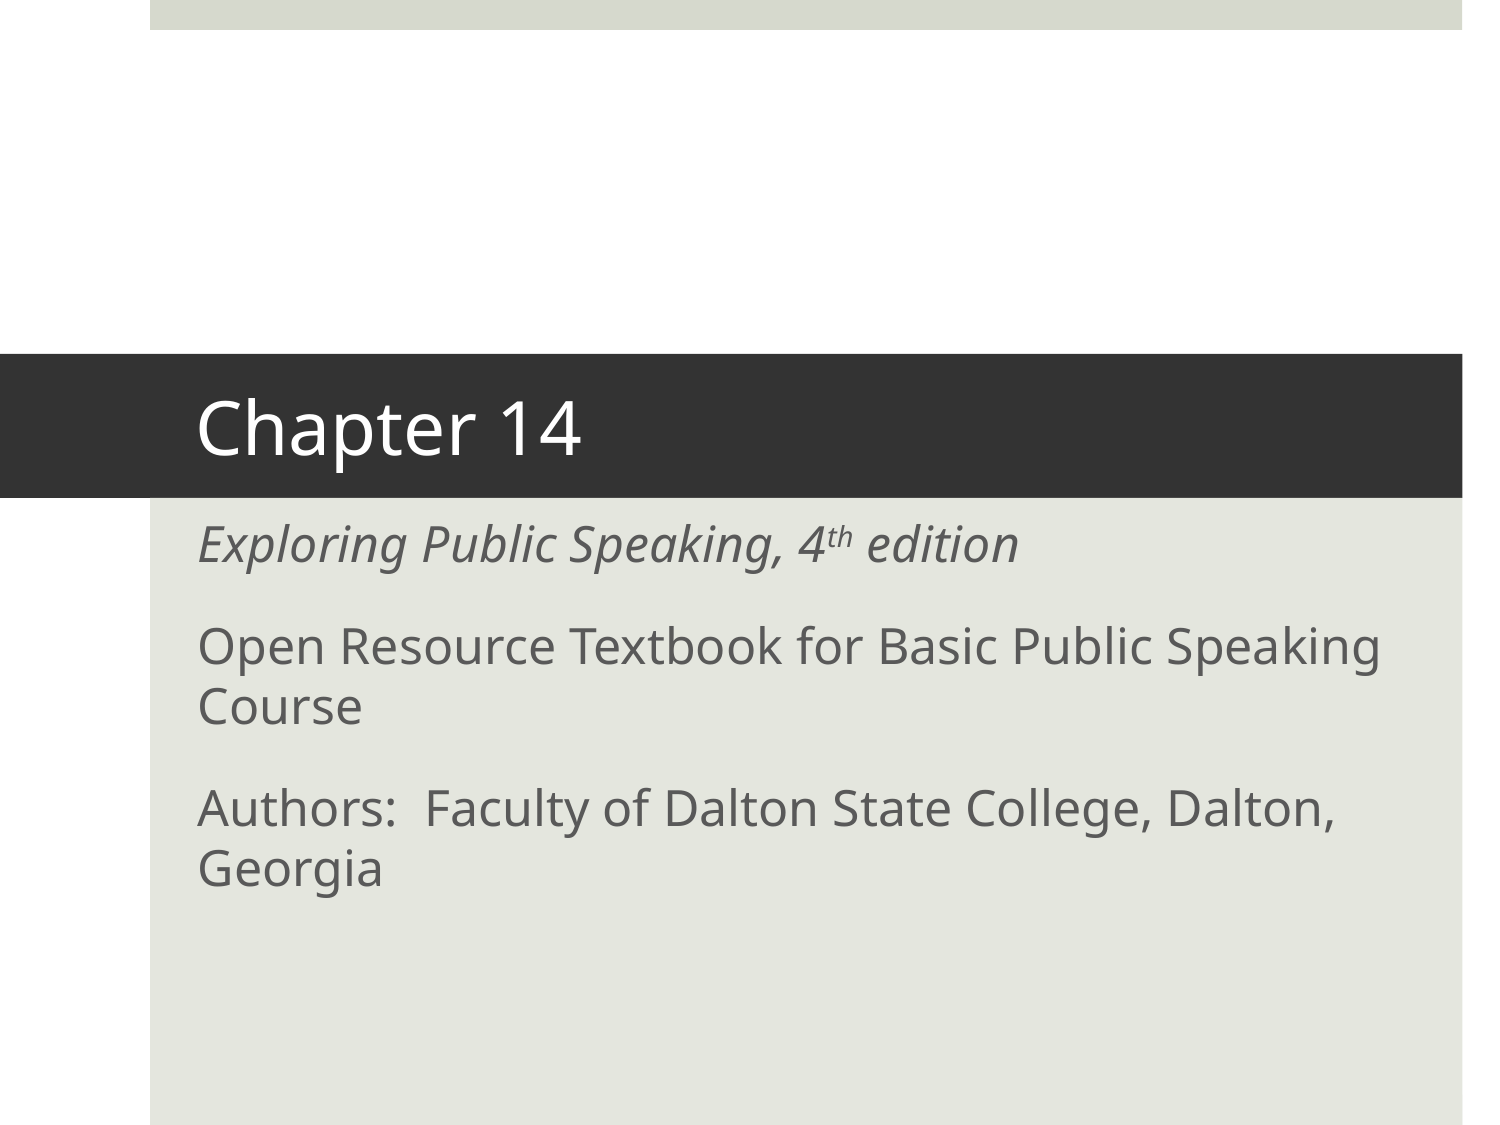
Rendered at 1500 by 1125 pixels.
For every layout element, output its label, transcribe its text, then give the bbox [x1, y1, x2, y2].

subtitle Exploring Public Speaking, 4th edition Open Resource Textbook for Basic Public Speaking Course Authors: Faculty of Dalton State College, Dalton, Georgia [150, 497, 1463, 1125]
title Chapter 14 [0, 353, 1463, 498]
